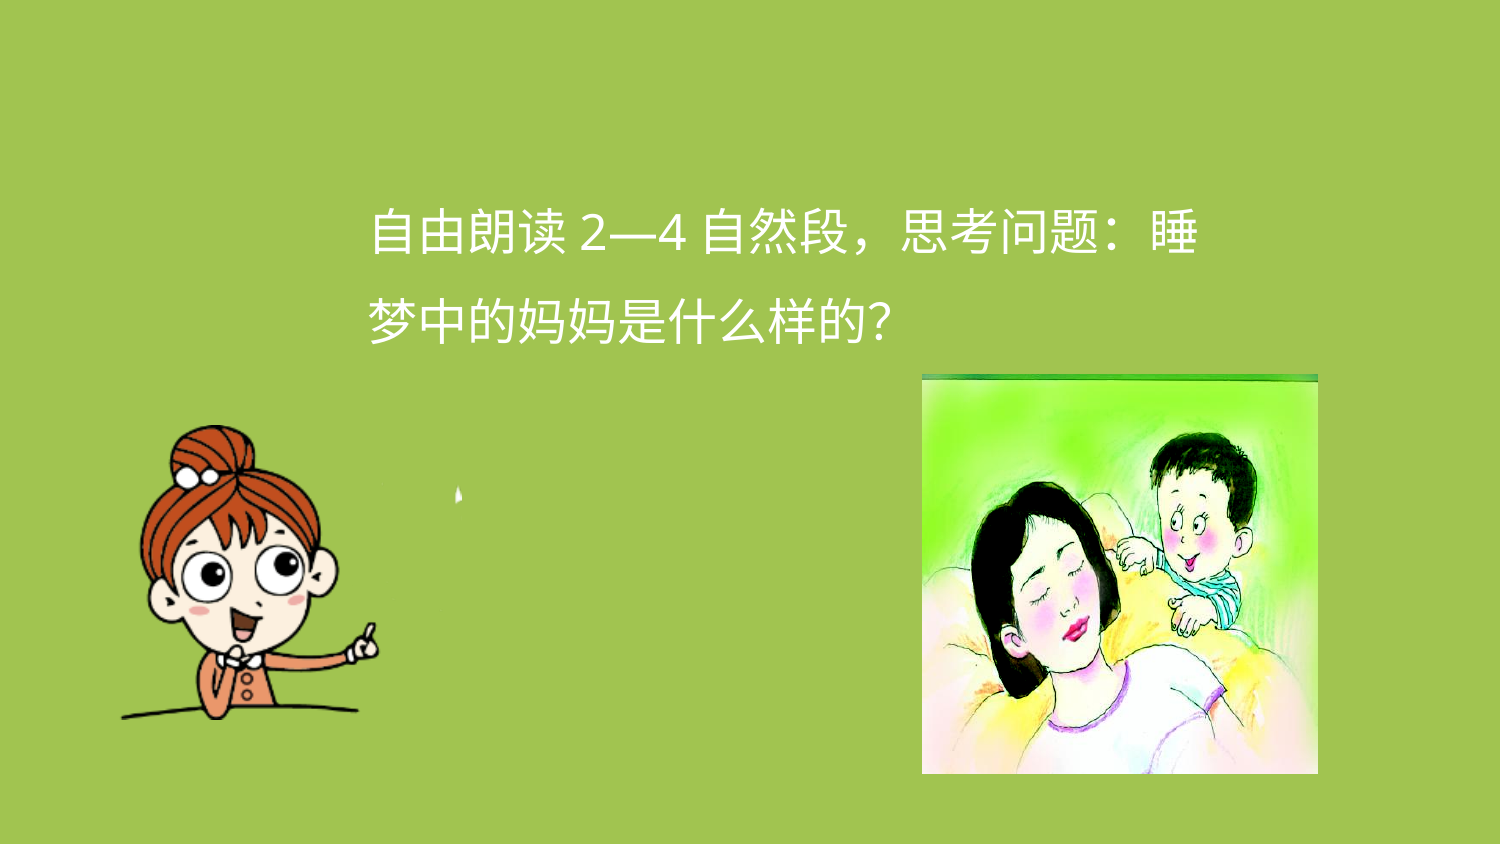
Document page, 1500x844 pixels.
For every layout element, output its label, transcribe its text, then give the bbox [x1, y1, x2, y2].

picture [921, 374, 1319, 775]
picture [89, 425, 462, 721]
text_box 自由朗读2—4自然段，思考问题：睡梦中的妈妈是什么样的？ [243, 159, 1243, 362]
